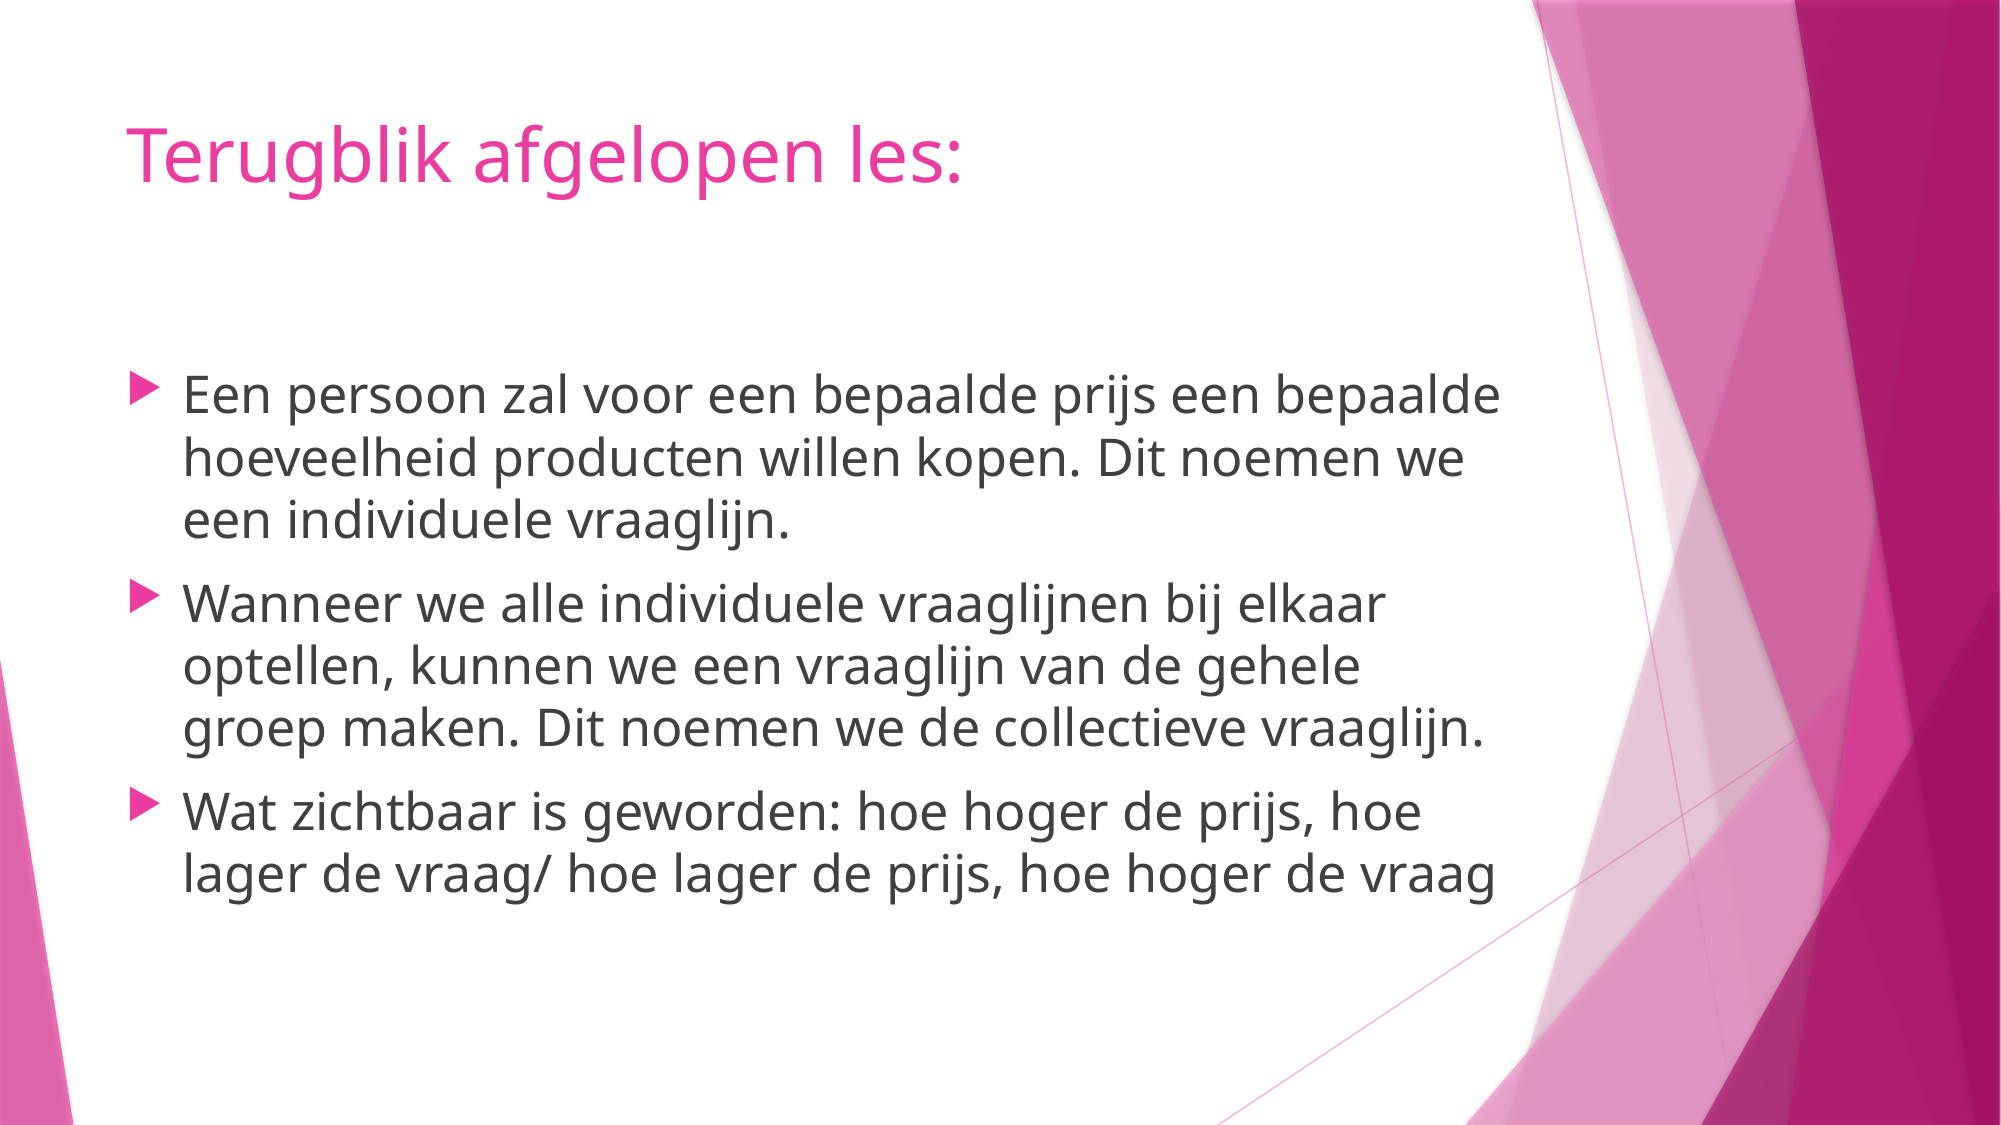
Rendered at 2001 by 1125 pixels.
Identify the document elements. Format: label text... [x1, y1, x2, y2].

title Terugblik afgelopen les: [111, 99, 1522, 317]
list Een persoon zal voor een bepaalde prijs een bepaalde hoeveelheid producten willen kopen. Dit noemen we een individuele vraaglijn. Wanneer we alle individuele vraaglijnen bij elkaar optellen, kunnen we een vraaglijn van de gehele groep maken. Dit noemen we de collectieve vraaglijn. Wat zichtbaar is geworden: hoe hoger de prijs, hoe lager de vraag/ hoe lager de prijs, hoe hoger de vraag [111, 354, 1522, 992]
